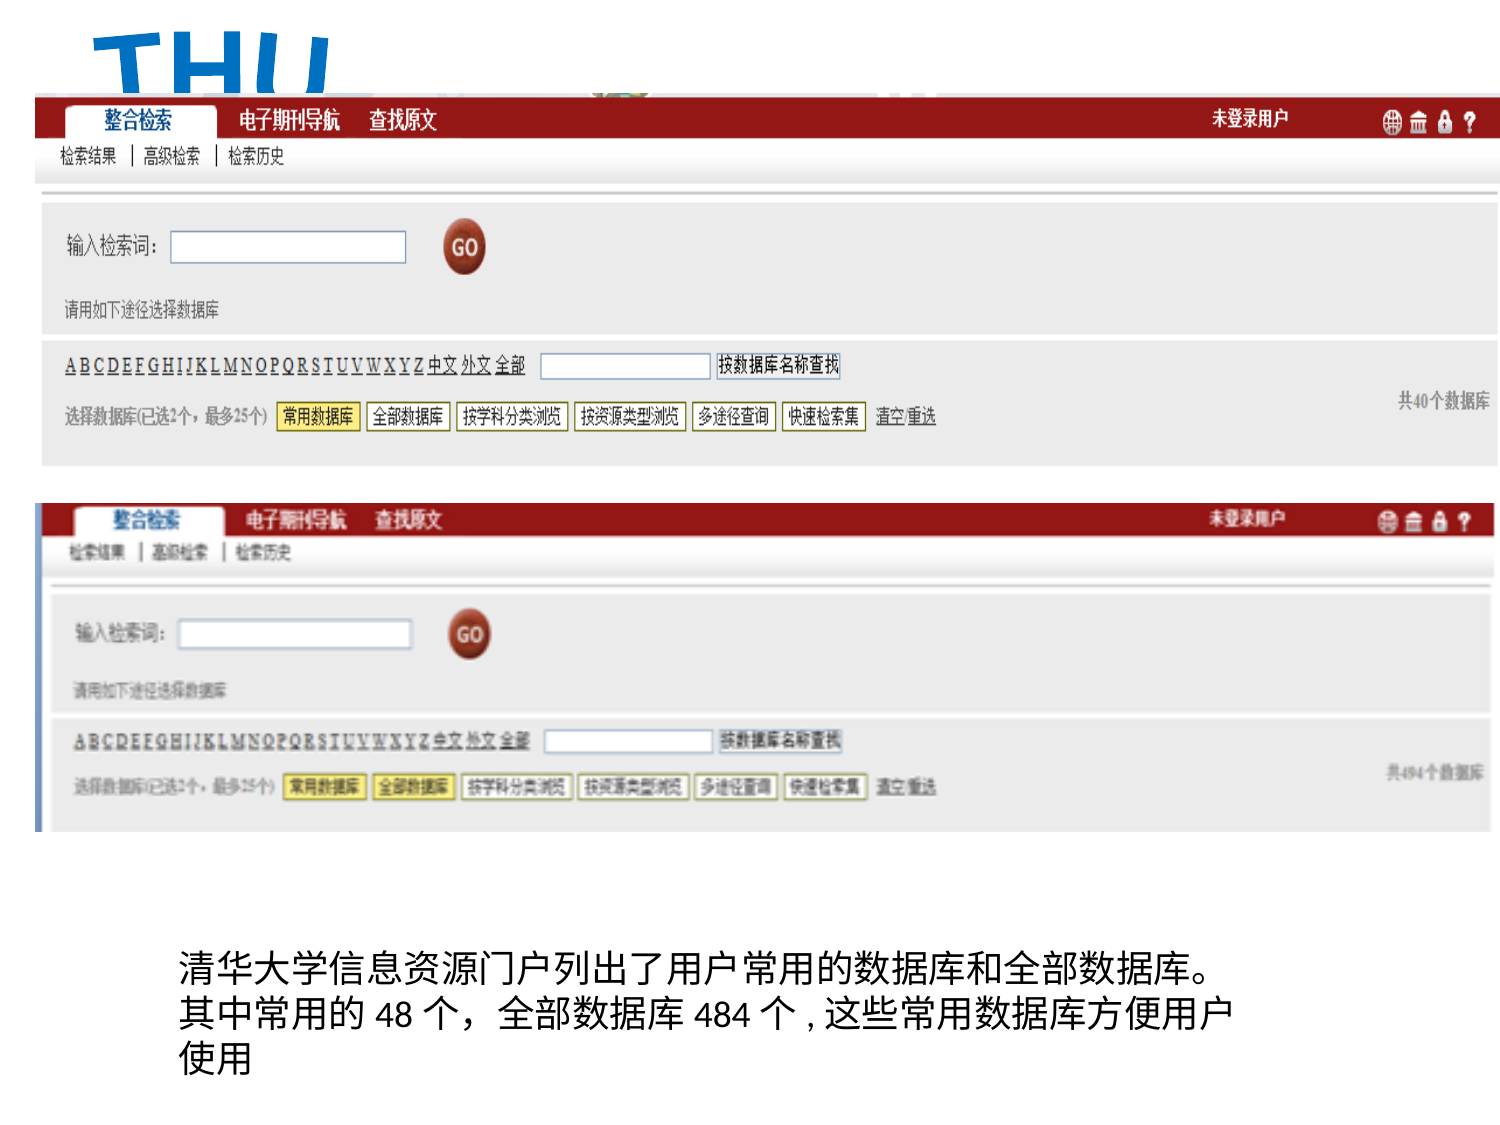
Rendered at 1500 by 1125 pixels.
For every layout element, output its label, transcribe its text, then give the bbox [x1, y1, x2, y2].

picture [34, 503, 1500, 833]
picture [34, 93, 1500, 471]
text_box 清华大学信息资源门户列出了用户常用的数据库和全部数据库。其中常用的48个，全部数据库484个,这些常用数据库方便用户使用 [163, 937, 1278, 1088]
